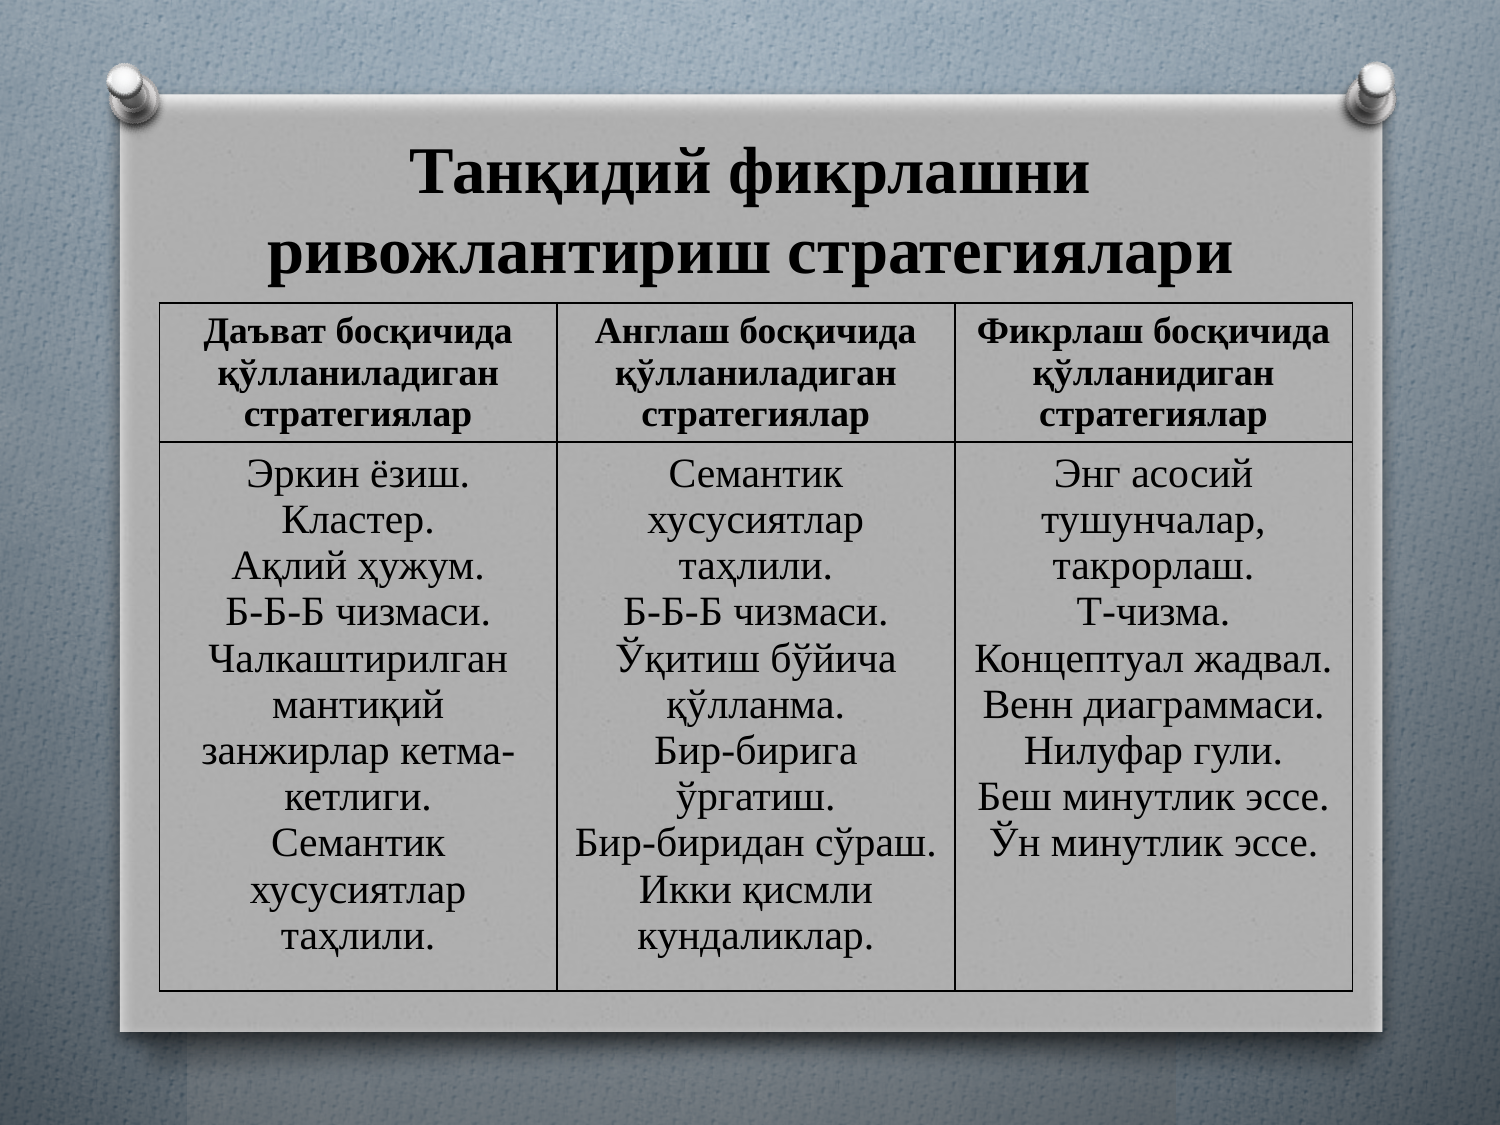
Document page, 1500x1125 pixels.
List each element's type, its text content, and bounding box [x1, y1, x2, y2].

picture [75, 29, 198, 153]
table_header Фикрлаш босқичида қўлланидиган стратегиялар [956, 304, 1352, 441]
picture [1317, 35, 1439, 156]
table_cell Эркин ёзиш. Кластер. Ақлий ҳужум. Б-Б-Б чизмаси. Чалкаштирилган мантиқий занжирлар кетма-кетлиги. Семантик хусусиятлар таҳлили. [160, 443, 556, 990]
table_cell Семантик хусусиятлар таҳлили. Б-Б-Б чизмаси. Ўқитиш бўйича қўлланма. Бир-бирига ўргатиш. Бир-биридан сўраш. Икки қисмли кундаликлар. [558, 443, 954, 990]
table_cell Энг асосий тушунчалар, такрорлаш. Т-чизма. Концептуал жадвал. Венн диаграммаси. Нилуфар гули. Беш минутлик эссе. Ўн минутлик эссе. [956, 443, 1352, 990]
title Танқидий фикрлашни ривожлантириш стратегиялари [179, 134, 1323, 279]
table_header Даъват босқичида қўлланиладиган стратегиялар [160, 304, 556, 441]
table_header Англаш босқичида қўлланиладиган стратегиялар [558, 304, 954, 441]
